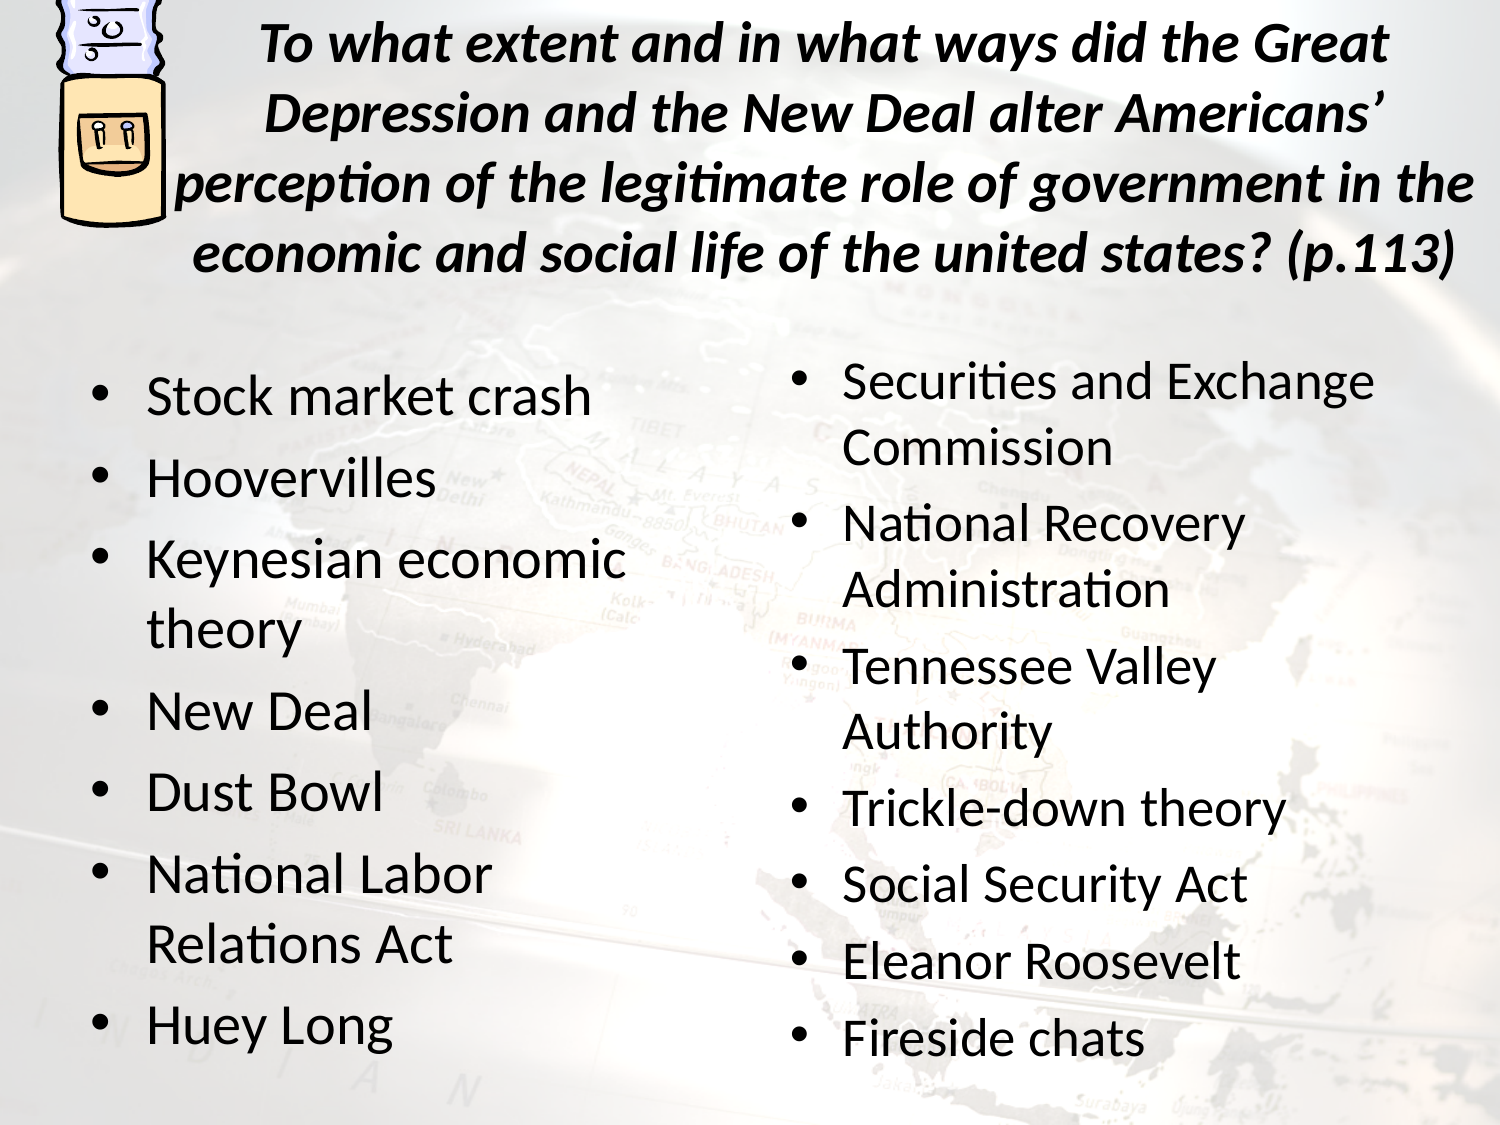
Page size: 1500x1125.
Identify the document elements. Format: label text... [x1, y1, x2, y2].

picture [49, 0, 172, 234]
list Stock market crash Hoovervilles Keynesian economic theory New Deal Dust Bowl National Labor Relations Act Huey Long [75, 350, 738, 1093]
title To what extent and in what ways did the Great Depression and the New Deal alter Americans’ perception of the legitimate role of government in the economic and social life of the united states? (p.113) [174, 50, 1500, 238]
list Securities and Exchange Commission National Recovery Administration Tennessee Valley Authority Trickle-down theory Social Security Act Eleanor Roosevelt Fireside chats [774, 337, 1438, 1080]
